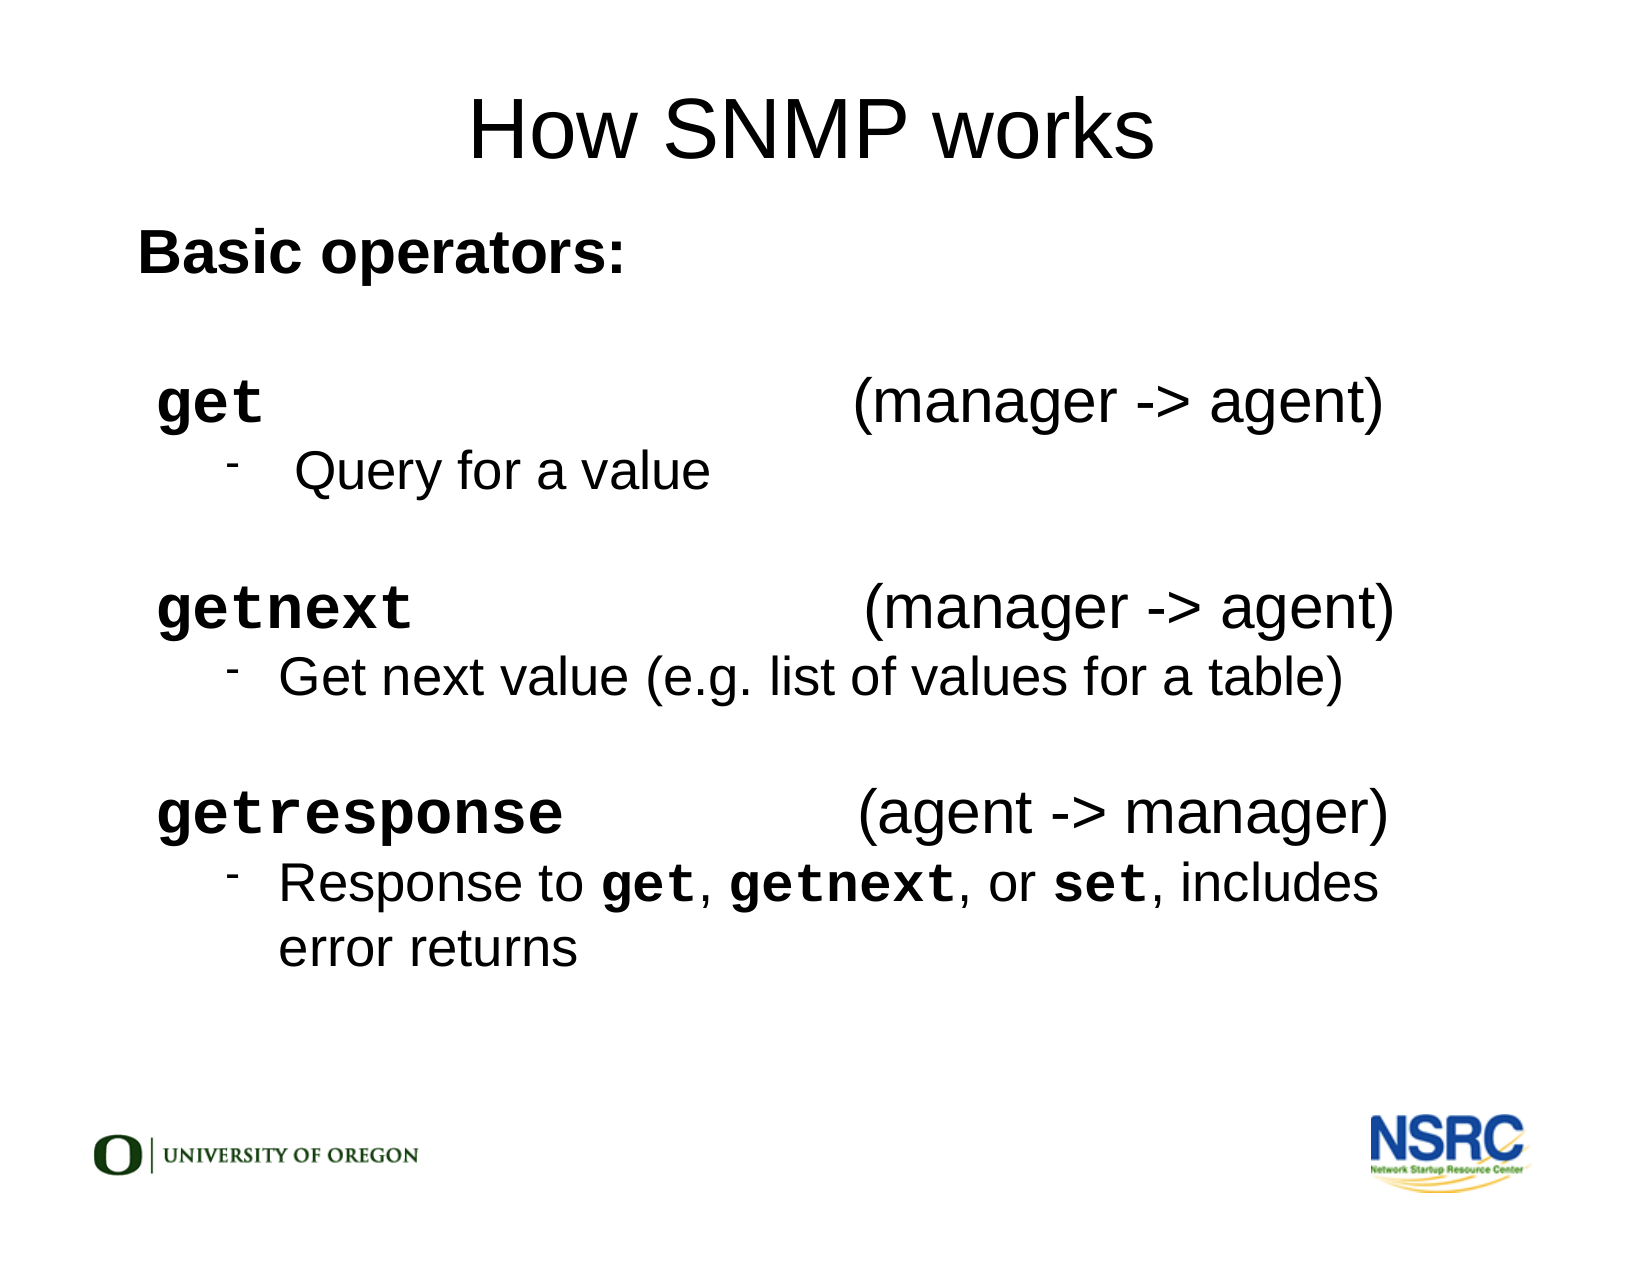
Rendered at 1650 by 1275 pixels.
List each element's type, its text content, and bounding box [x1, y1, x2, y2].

text_box Basic operators: get (manager -> agent) Query for a value getnext (manager -> agent) Get next value (e.g. list of values for a table) getresponse (agent -> manager) Response to get, getnext, or set, includes error returns [137, 210, 1494, 1157]
picture [92, 1133, 420, 1177]
text_box How SNMP works [133, 58, 1491, 191]
picture [1371, 1114, 1532, 1193]
